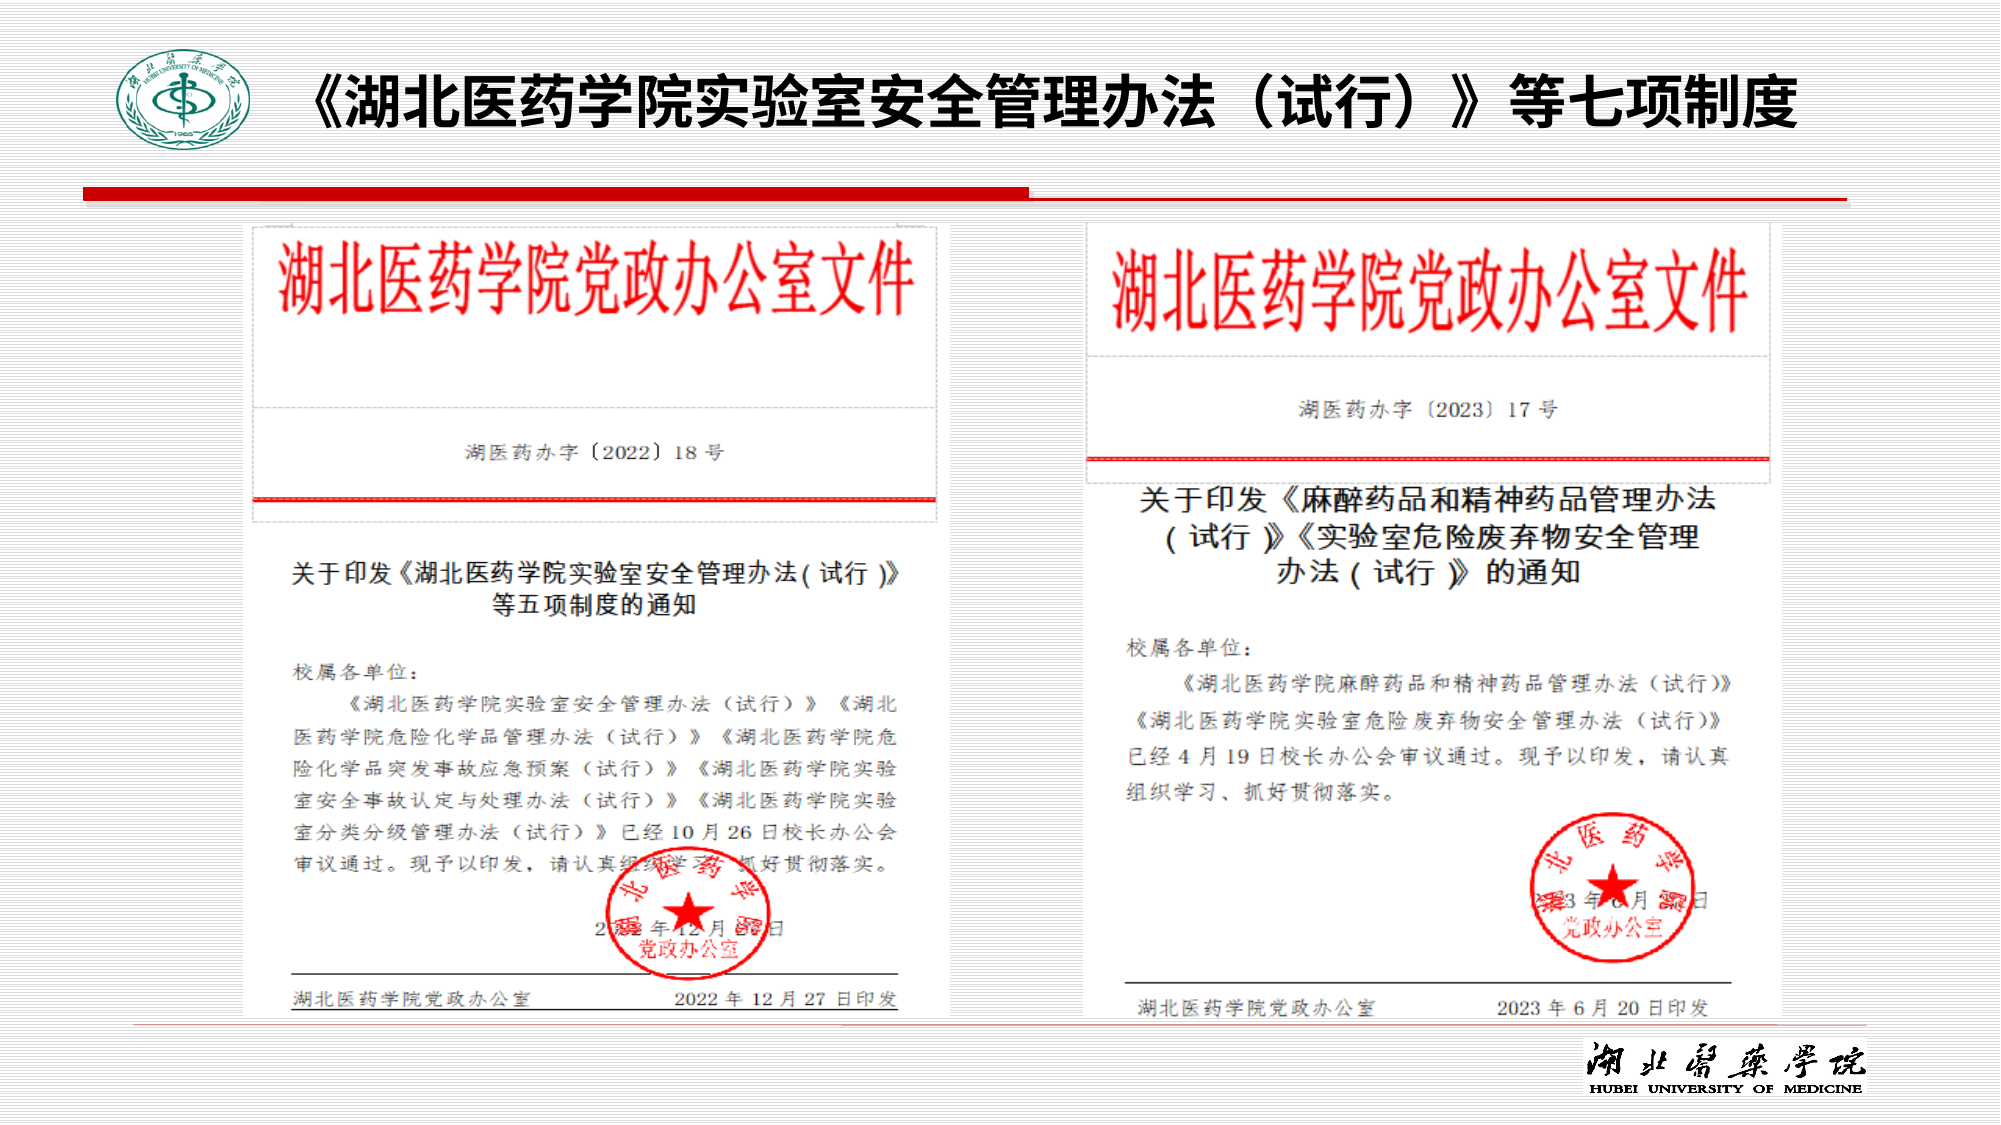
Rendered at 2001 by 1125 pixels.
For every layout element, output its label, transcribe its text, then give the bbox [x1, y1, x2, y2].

picture [116, 49, 250, 150]
picture [1082, 223, 1782, 1018]
text_box 《湖北医药学院实验室安全管理办法（试行）》等七项制度 [270, 57, 1816, 143]
picture [243, 223, 951, 1018]
